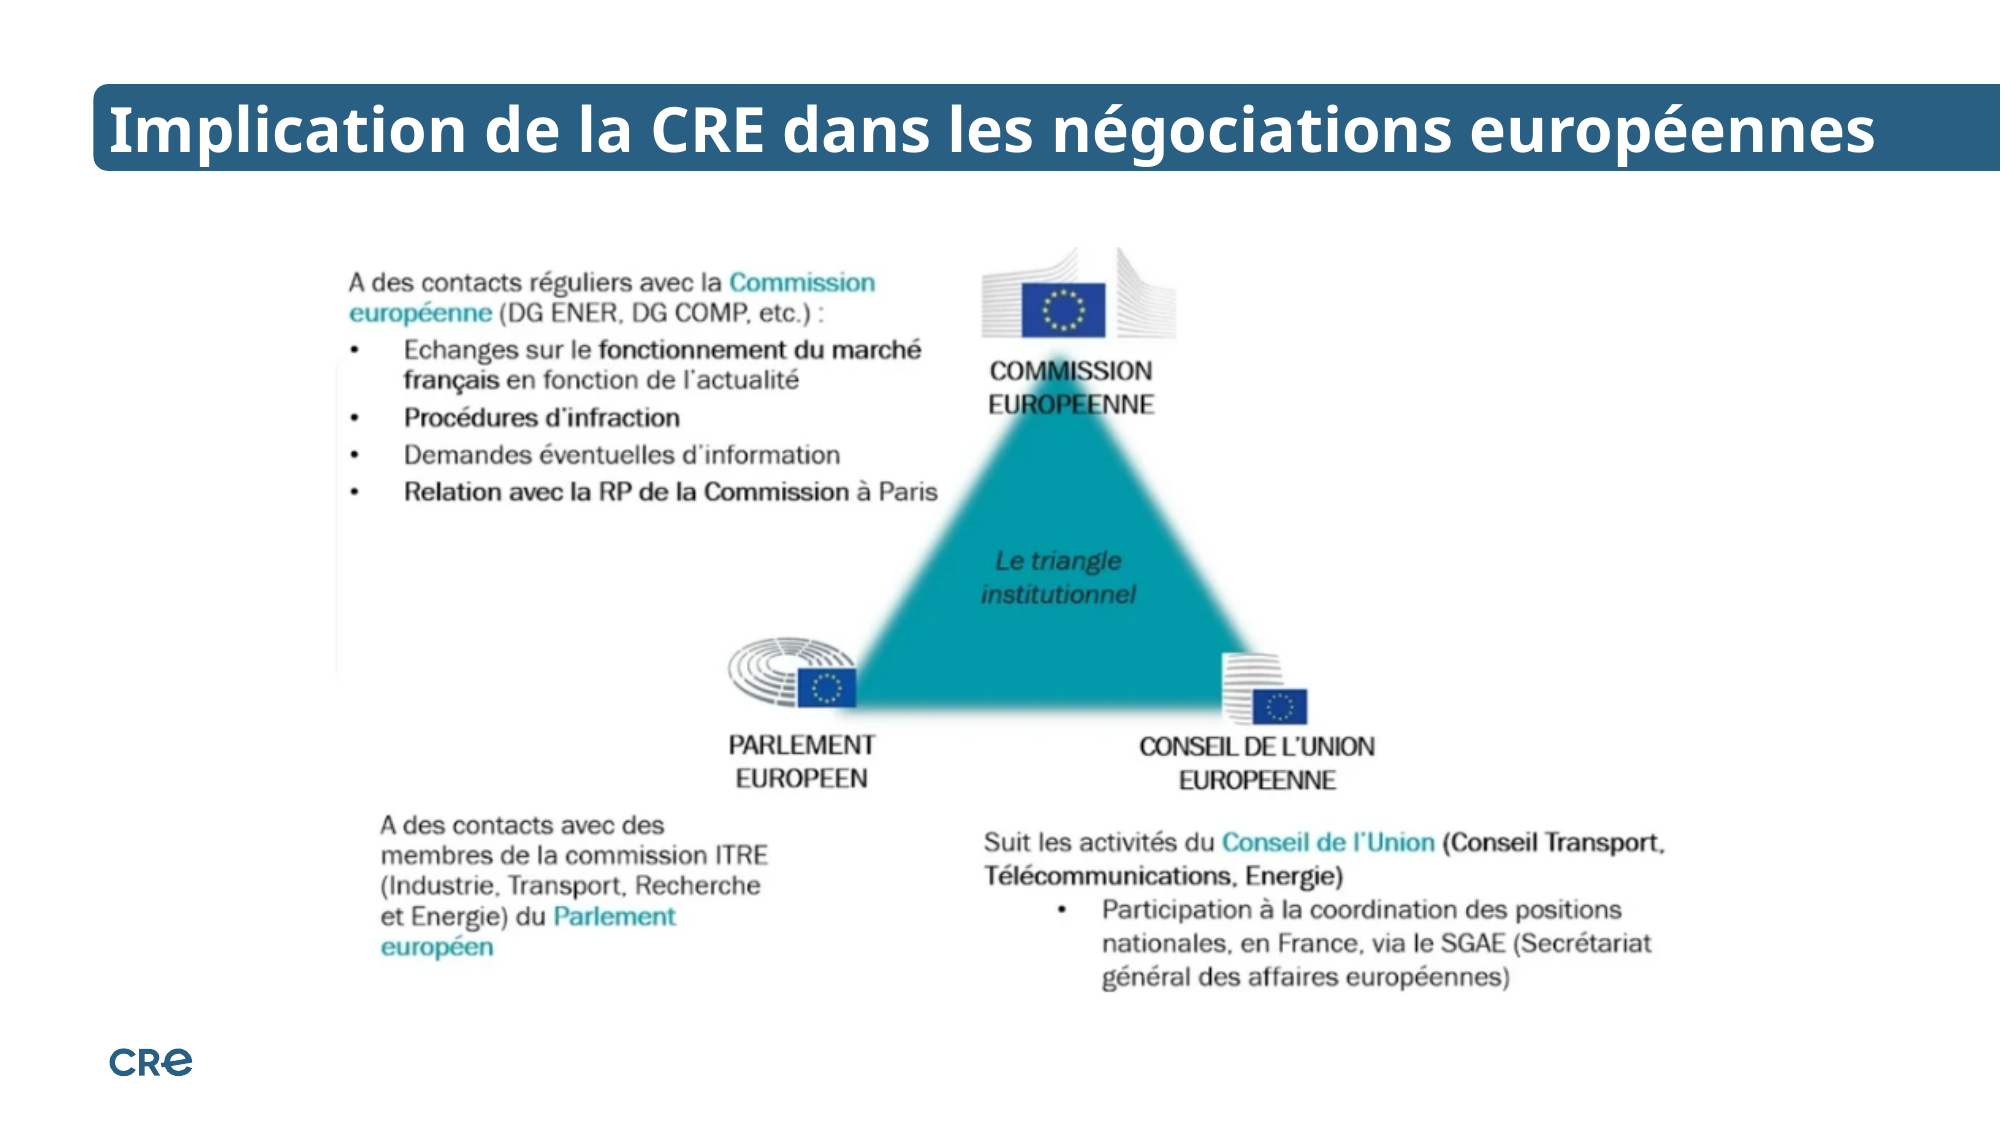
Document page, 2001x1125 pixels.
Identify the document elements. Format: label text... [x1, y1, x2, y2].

text_box [93, 84, 2000, 171]
picture [298, 247, 1701, 997]
title Implication de la CRE dans les négociations européennes [109, 104, 1929, 163]
